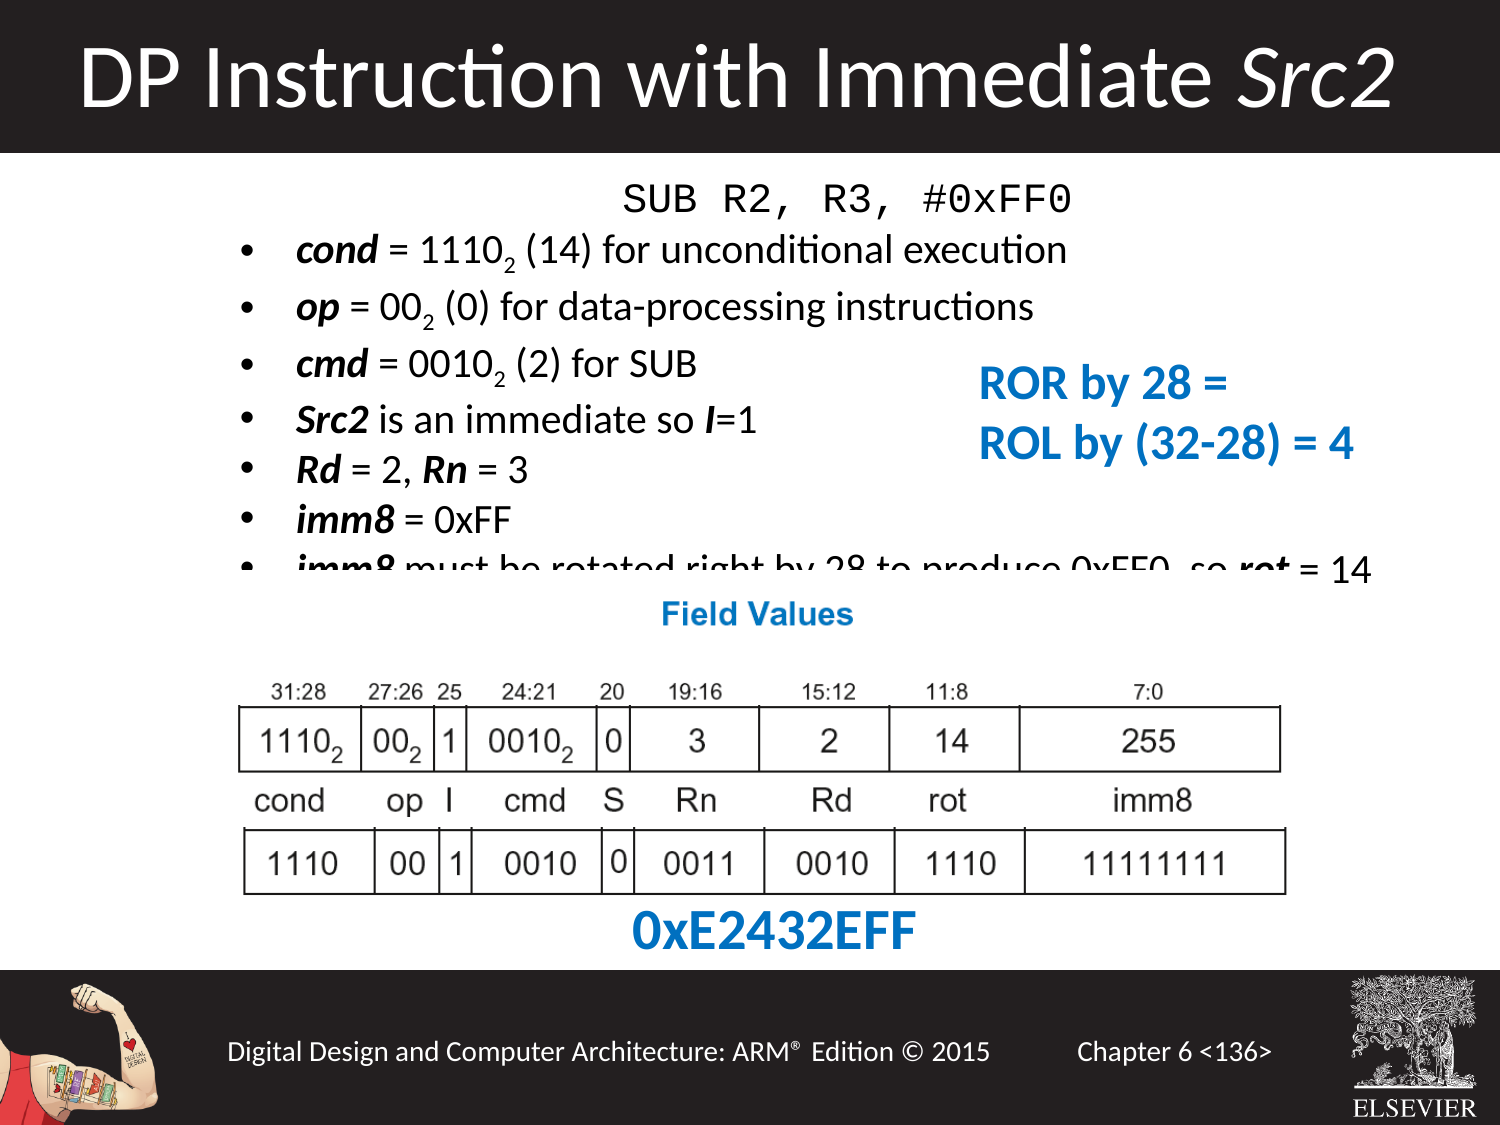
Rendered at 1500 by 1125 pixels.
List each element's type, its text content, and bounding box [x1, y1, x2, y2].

picture [1350, 974, 1477, 1117]
text_box DP Instruction with Immediate Src2 [63, 8, 1488, 133]
text_box 0xE2432EFF [617, 910, 1046, 969]
picture [220, 570, 1290, 817]
text_box [112, 200, 1438, 1050]
text_box SUB R2, R3, #0xFF0 cond = 11102 (14) for unconditional execution op = 002 (0) for data-processing instructions cmd = 00102 (2) for SUB Src2 is an immediate so I=1 Rd = 2, Rn = 3 imm8 = 0xFF imm8 must be rotated right by 28 to produce 0xFF0, so rot = 14 [150, 159, 1388, 972]
picture [230, 827, 1476, 903]
text_box ROR by 28 = ROL by (32-28) = 4 [964, 341, 1414, 477]
picture [0, 979, 163, 1125]
